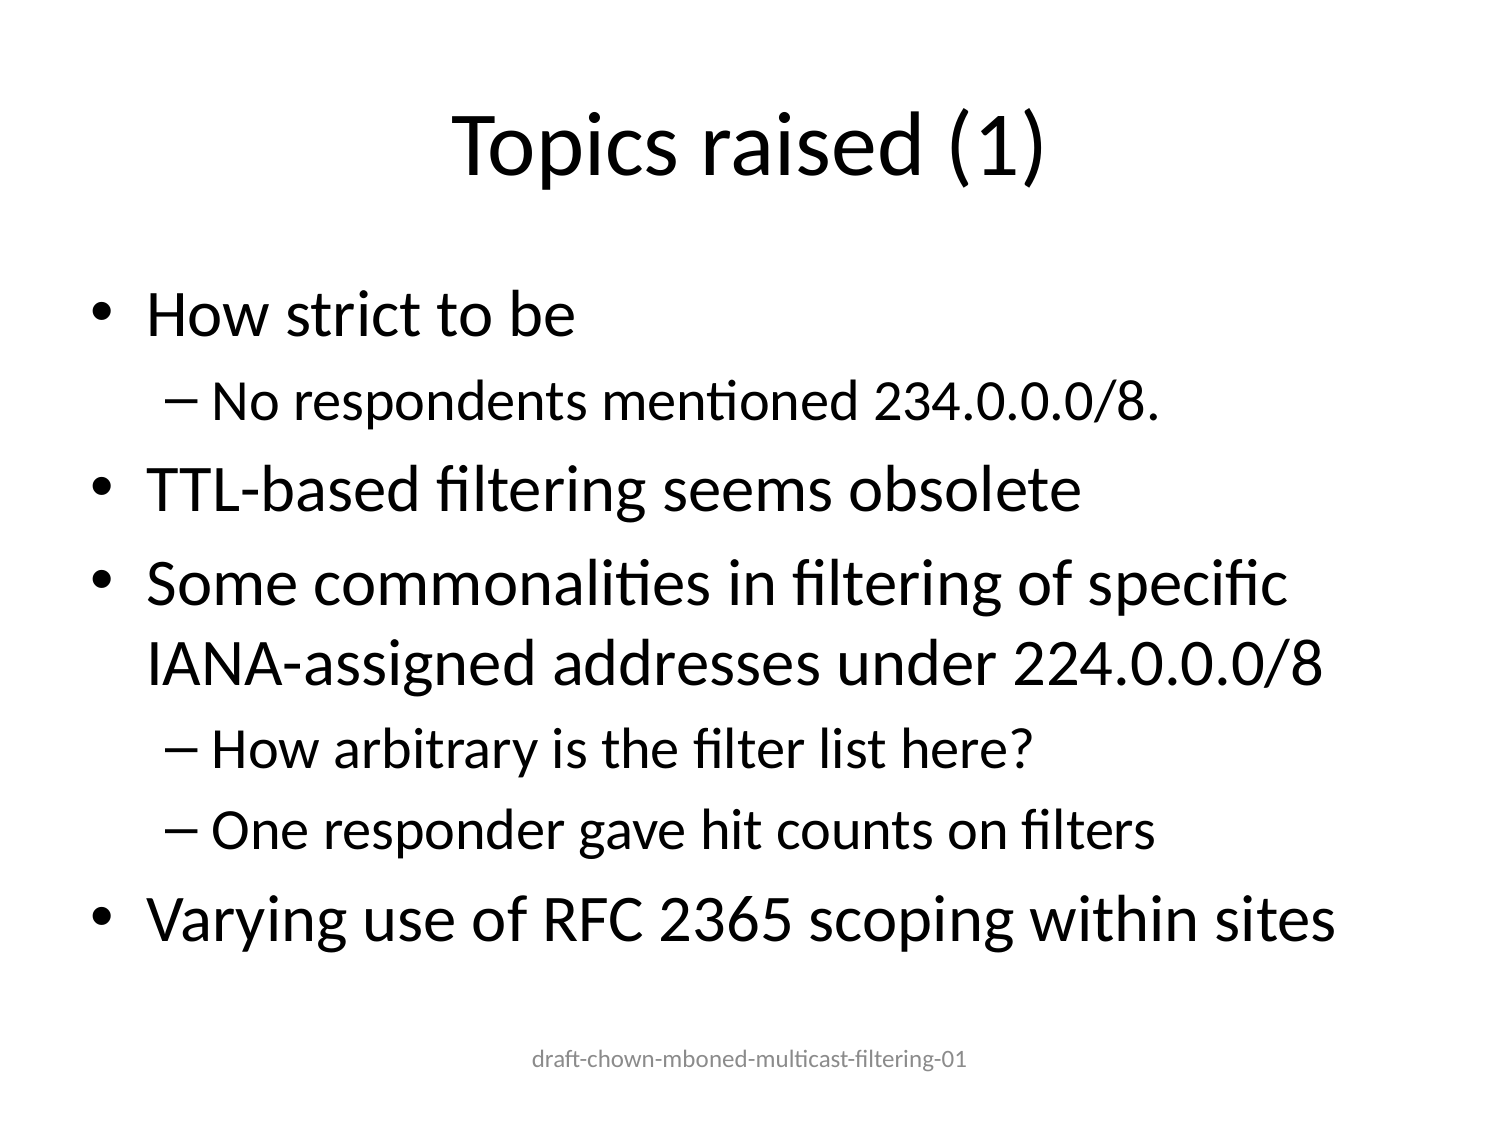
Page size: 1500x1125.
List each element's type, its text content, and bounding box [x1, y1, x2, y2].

list How strict to be No respondents mentioned 234.0.0.0/8. TTL-based filtering seems obsolete Some commonalities in filtering of specific IANA-assigned addresses under 224.0.0.0/8 How arbitrary is the filter list here? One responder gave hit counts on filters Varying use of RFC 2365 scoping within sites [75, 262, 1425, 1005]
footer draft-chown-mboned-multicast-filtering-01 [512, 1042, 988, 1103]
title Topics raised (1) [75, 45, 1425, 233]
